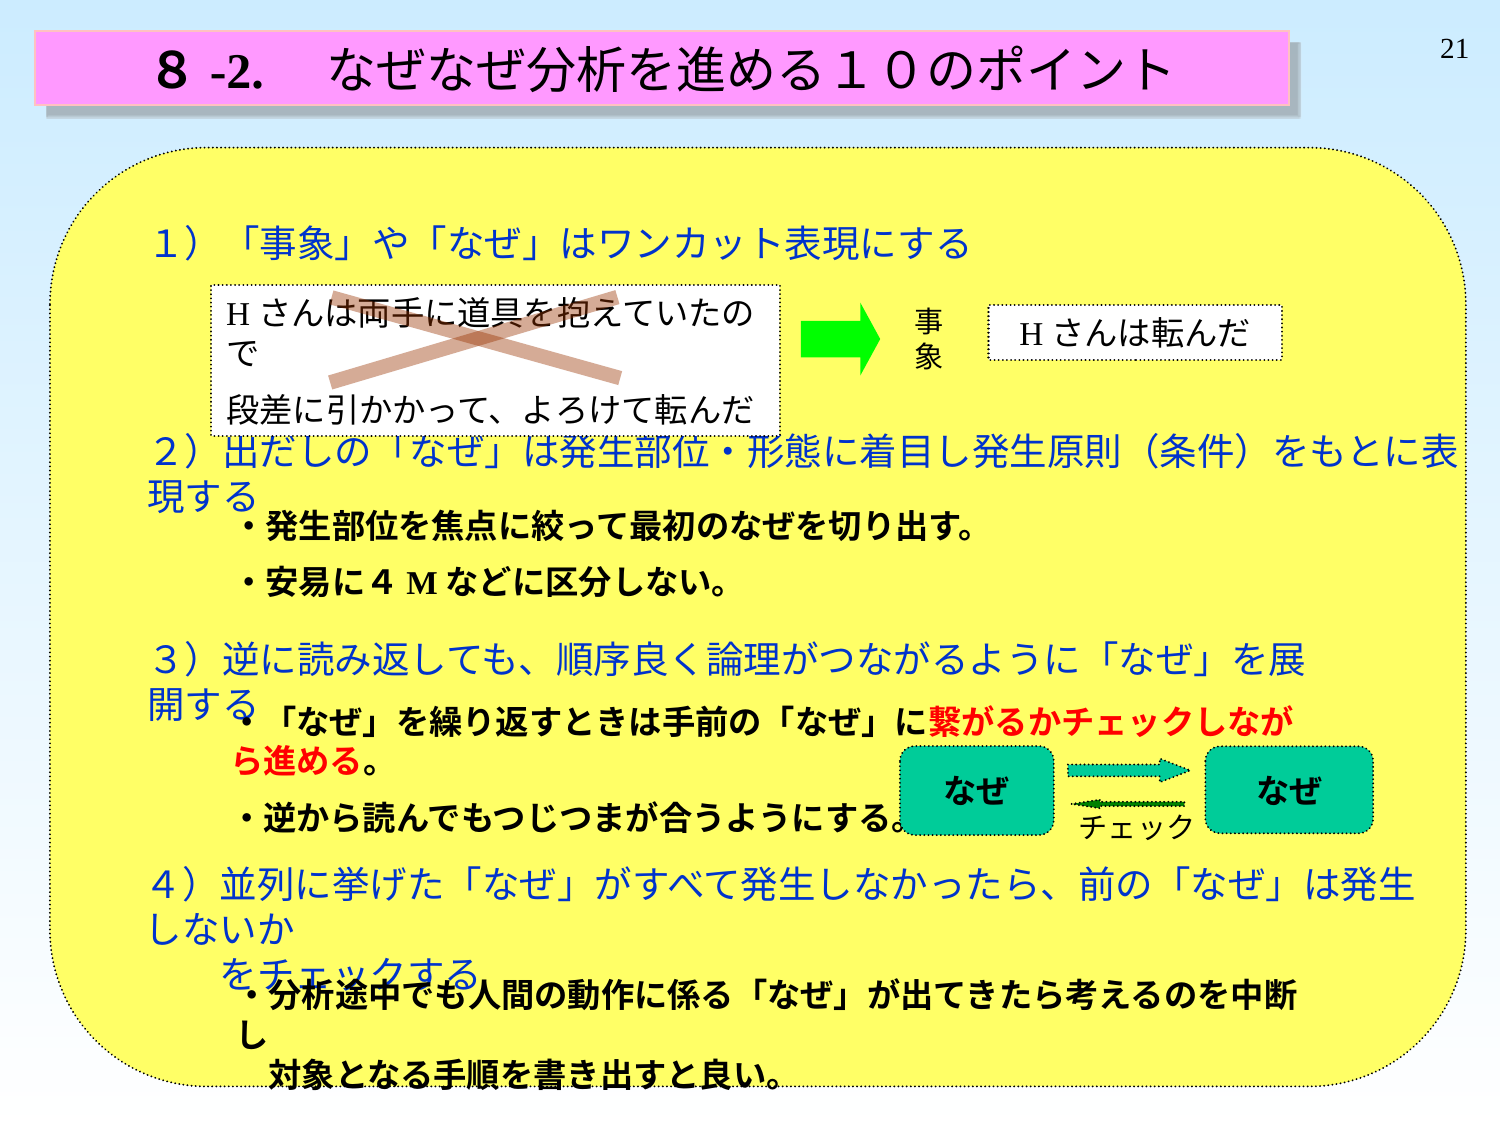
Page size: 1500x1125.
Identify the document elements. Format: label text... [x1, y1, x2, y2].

text_box Hさんは転んだ [988, 305, 1282, 360]
text_box [328, 339, 478, 390]
text_box ２）出だしの「なぜ」は発生部位・形態に着目し発生原則（条件）をもとに表現する [132, 420, 1500, 526]
text_box ・発生部位を焦点に絞って最初のなぜを切り出す。 ・安易に４Mなどに区分しない。 [217, 497, 1102, 609]
text_box 事象 [900, 296, 962, 381]
text_box チェック [1064, 801, 1212, 852]
text_box [479, 290, 620, 338]
text_box ４）並列に挙げた「なぜ」がすべて発生しなかったら、前の「なぜ」は発生しないか をチェックする [130, 853, 1437, 1004]
text_box [49, 147, 1466, 1087]
text_box １）「事象」や「なぜ」はワンカット表現にする [132, 212, 1136, 272]
text_box [1067, 758, 1191, 783]
text_box ・分析途中でも人間の動作に係る「なぜ」が出てきたら考えるのを中断し 対象となる手順を書き出すと良い。 [220, 966, 1330, 1102]
text_box ８-2. なぜなぜ分析を進める１０のポイント [34, 30, 1290, 106]
text_box Hさんは両手に道具を抱えていたので 段差に引かかって、よろけて転んだ [211, 284, 780, 436]
text_box [329, 290, 623, 386]
text_box なぜ [899, 746, 1054, 836]
text_box ３）逆に読み返しても、順序良く論理がつながるように「なぜ」を展開する [132, 628, 1324, 734]
text_box なぜ [1205, 746, 1374, 834]
text_box [800, 302, 881, 376]
text_box ・「なぜ」を繰り返すときは手前の「なぜ」に繋がるかチェックしながら進める。 ・逆から読んでもつじつまが合うようにする。 [215, 693, 1318, 845]
text_box 21 [1425, 22, 1500, 72]
